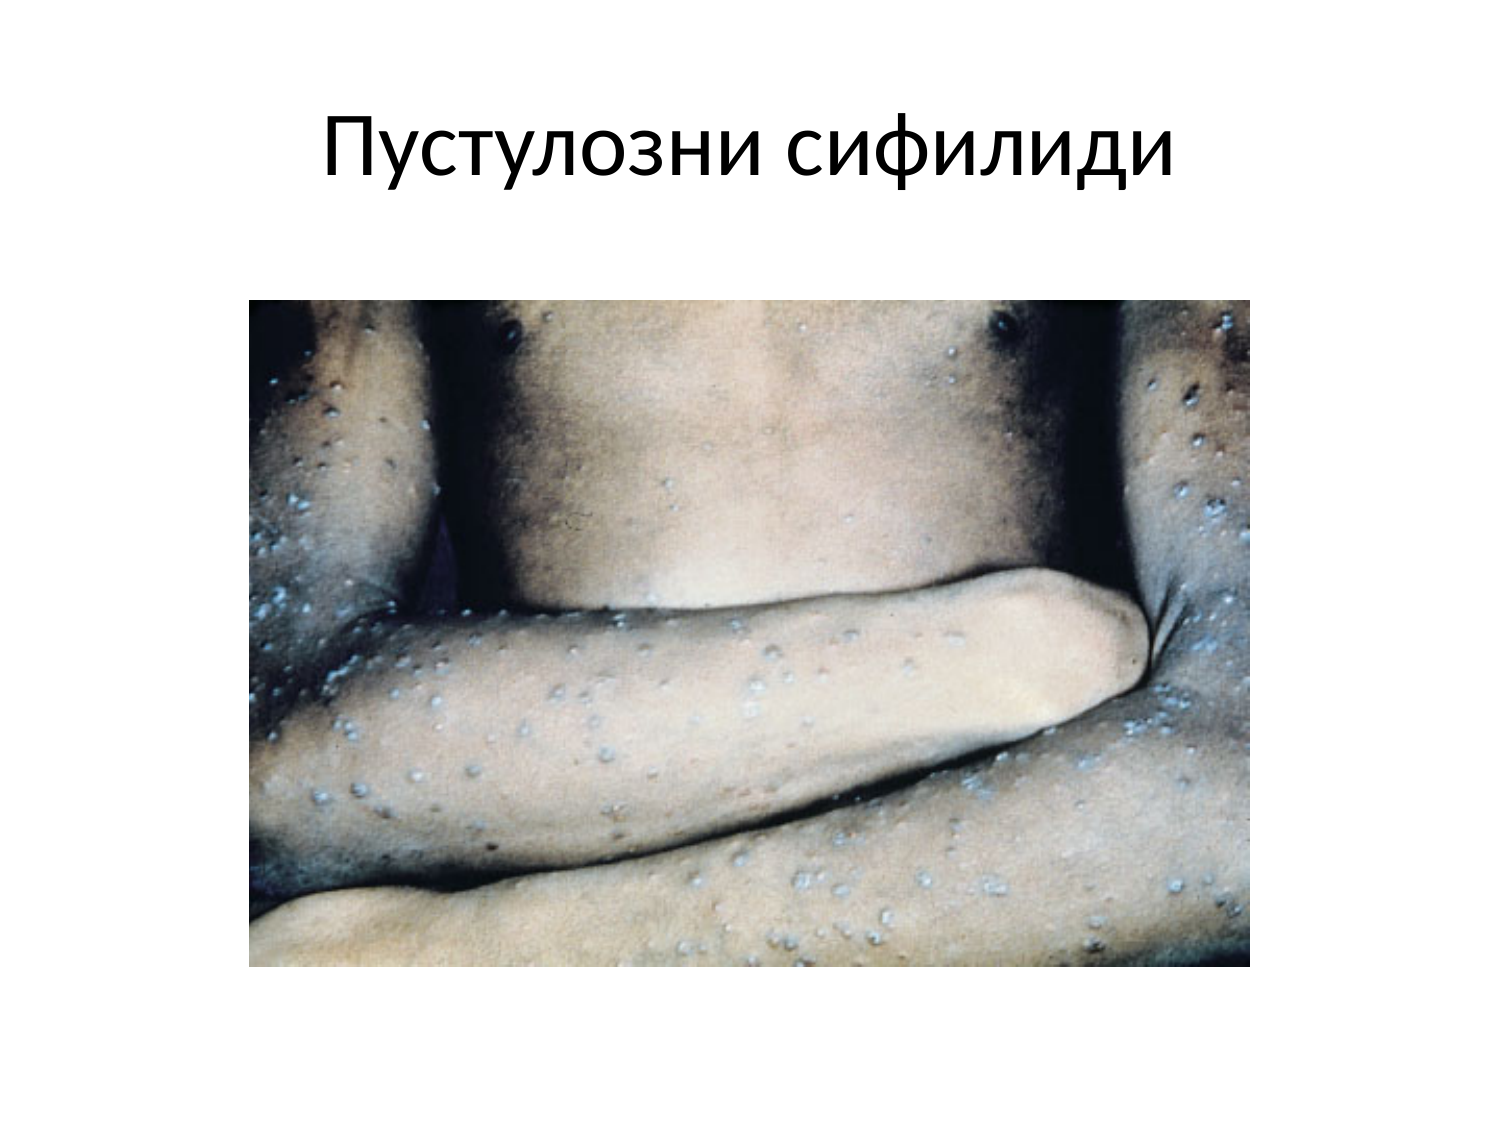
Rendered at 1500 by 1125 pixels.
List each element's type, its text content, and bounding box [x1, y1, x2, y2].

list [249, 300, 1251, 968]
title Пустулозни сифилиди [75, 45, 1425, 233]
